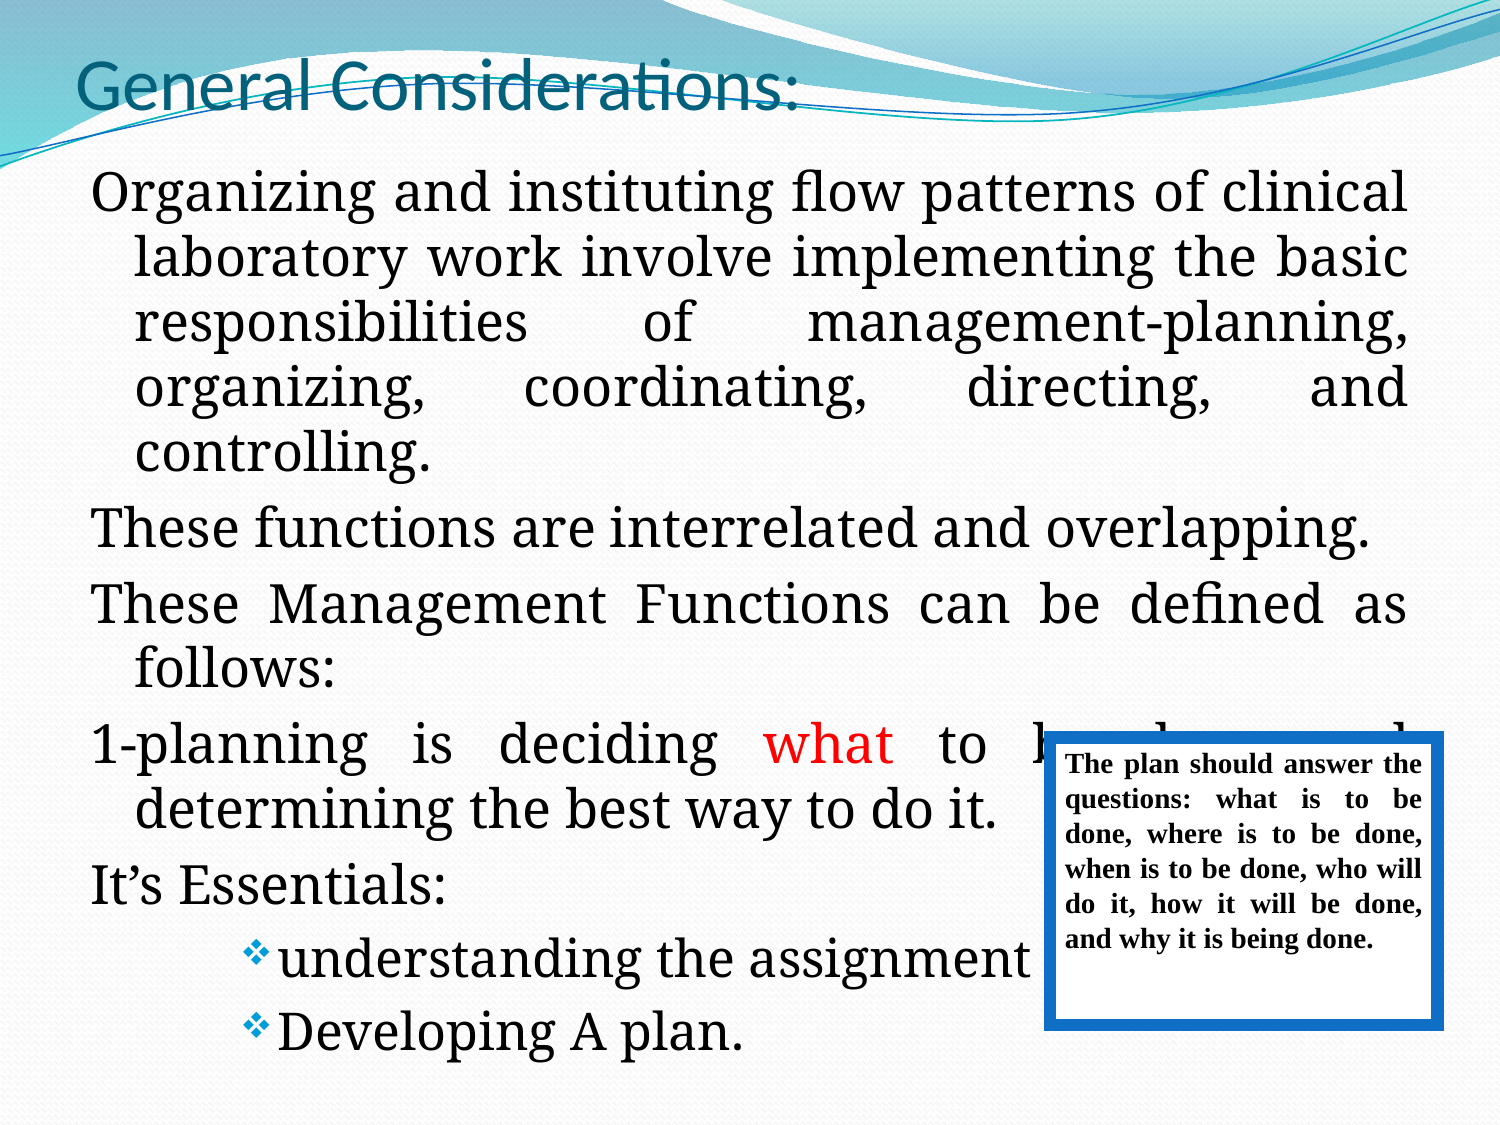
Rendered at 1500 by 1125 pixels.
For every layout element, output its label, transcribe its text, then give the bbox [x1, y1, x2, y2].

list Organizing and instituting flow patterns of clinical laboratory work involve implementing the basic responsibilities of management-planning, organizing, coordinating, directing, and controlling. These functions are interrelated and overlapping. These Management Functions can be defined as follows: 1-planning is deciding what to be done and determining the best way to do it. It’s Essentials: understanding the assignment Developing A plan. [74, 149, 1426, 1076]
title General Considerations: [74, 37, 876, 126]
text_box The plan should answer the questions: what is to be done, where is to be done, when is to be done, who will do it, how it will be done, and why it is being done. [1049, 737, 1438, 1025]
